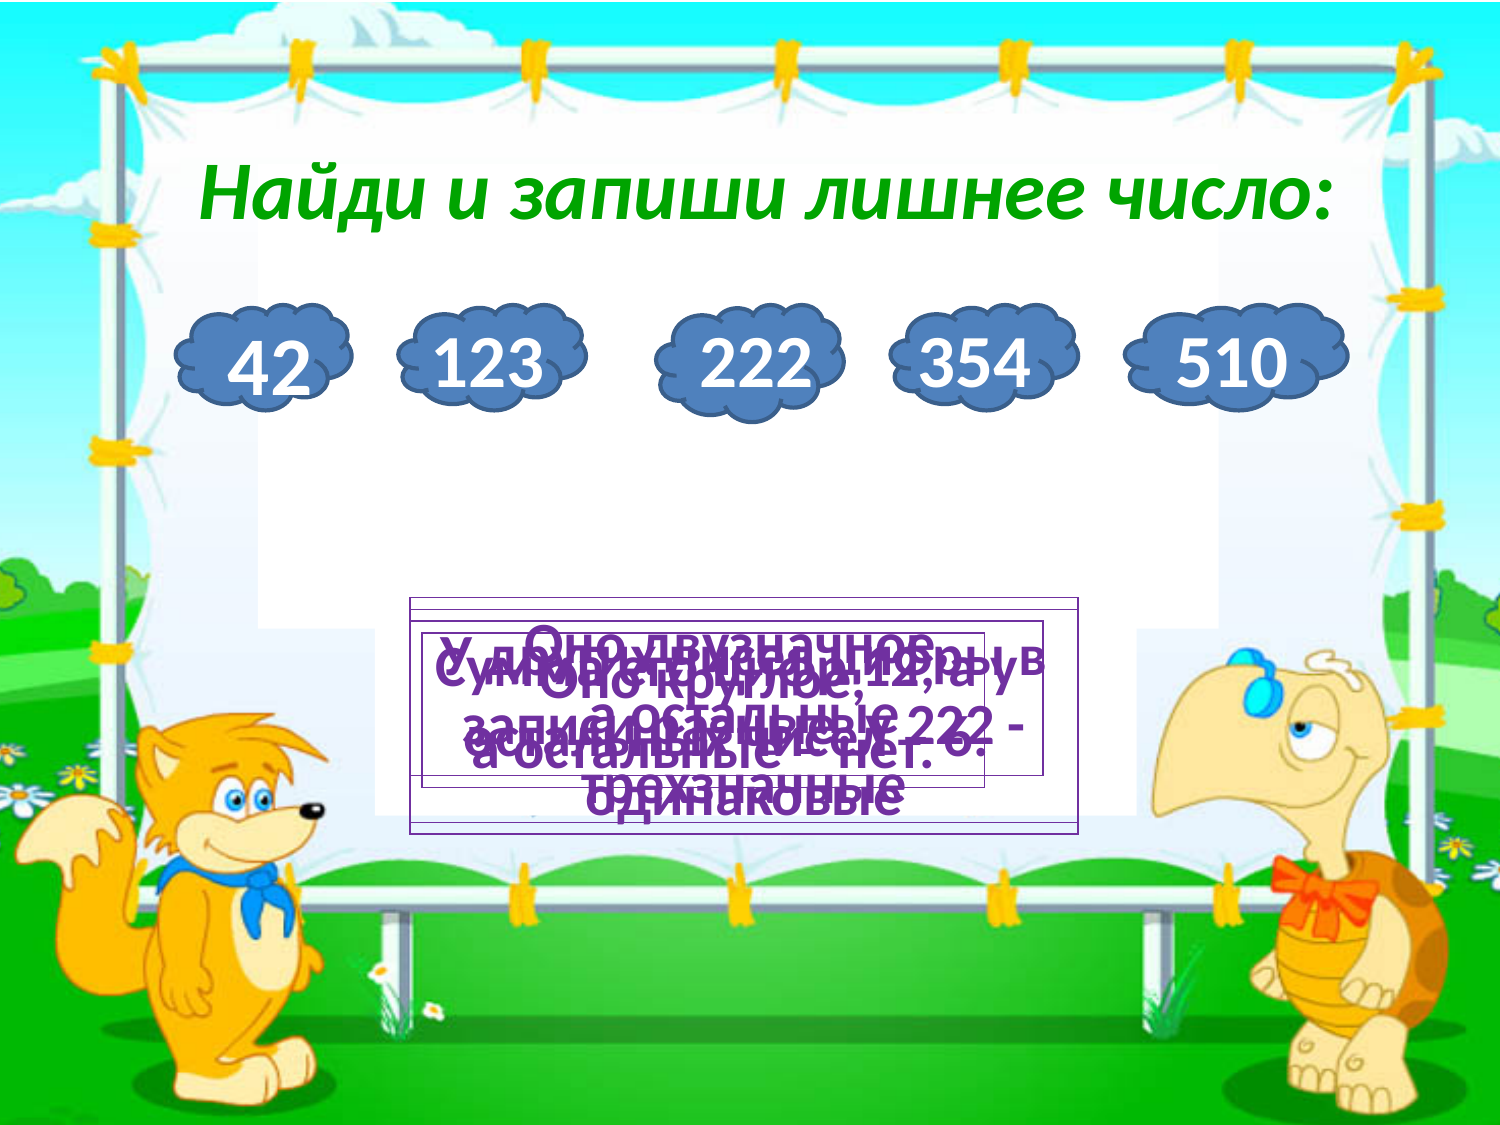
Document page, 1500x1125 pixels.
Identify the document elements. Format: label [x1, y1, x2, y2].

list [0, 1, 1500, 1125]
